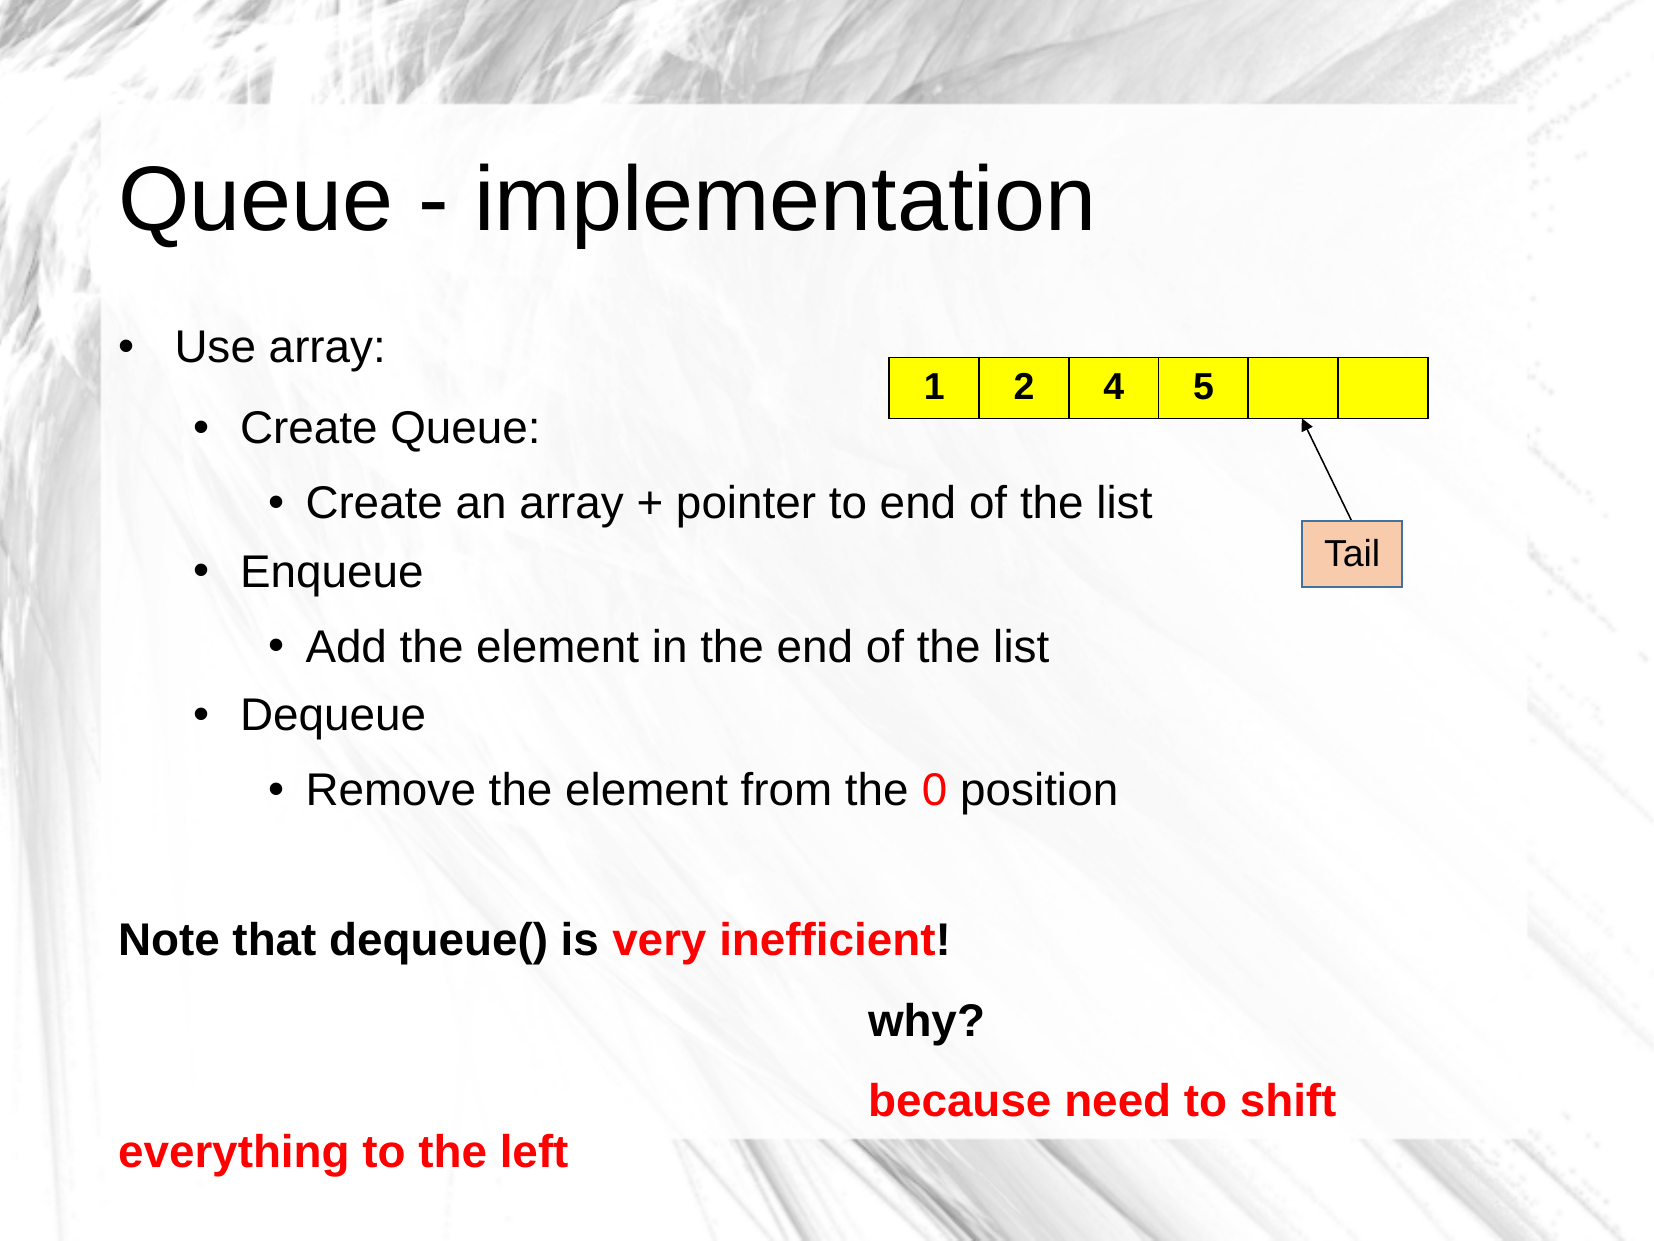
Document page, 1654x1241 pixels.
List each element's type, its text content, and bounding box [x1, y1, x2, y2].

list Use array: Create Queue: Create an array + pointer to end of the list Enqueue Add the element in the end of the list Dequeue Remove the element from the 0 position Note that dequeue() is very inefficient! why? because need to shift everything to the left [118, 319, 1571, 1109]
table_header 2 [980, 358, 1068, 418]
picture [0, 0, 1654, 1241]
text_box Tail [1301, 521, 1402, 588]
table_header [1249, 358, 1337, 418]
title Queue - implementation [118, 112, 1506, 281]
table_header 5 [1159, 358, 1247, 418]
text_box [1301, 418, 1352, 522]
table_header 1 [890, 358, 978, 418]
table_header [1339, 358, 1427, 418]
table_header 4 [1070, 358, 1158, 418]
